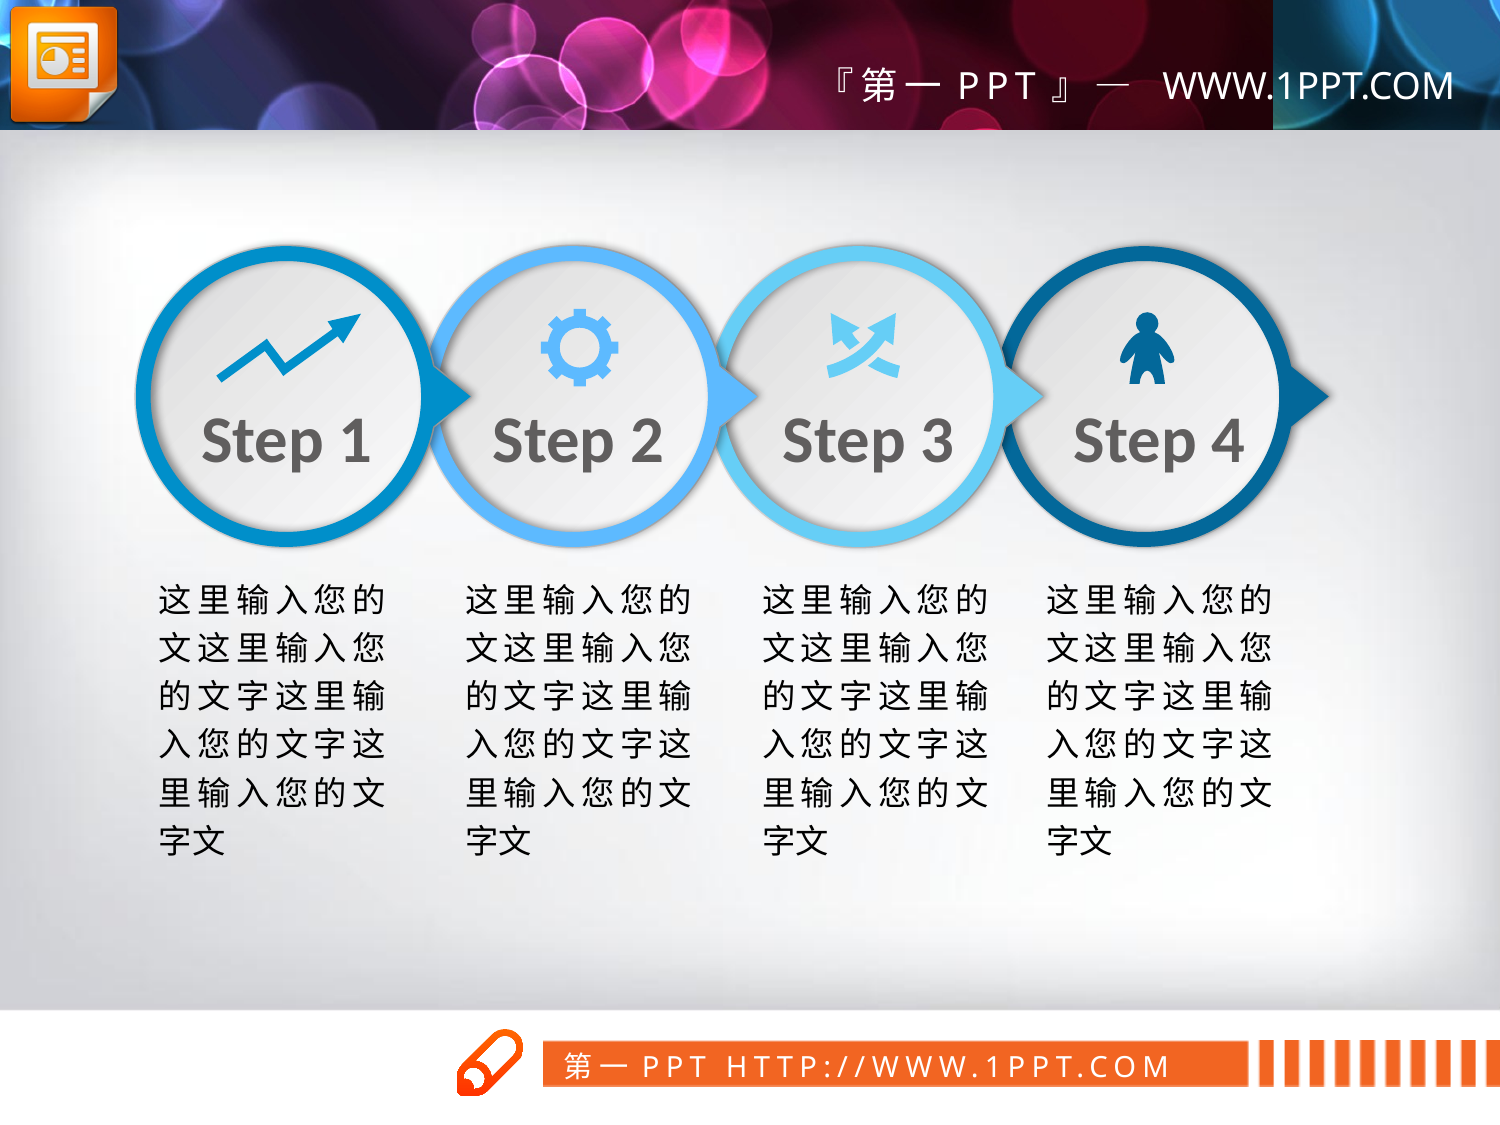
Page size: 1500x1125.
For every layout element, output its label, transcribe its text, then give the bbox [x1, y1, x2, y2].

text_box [135, 245, 471, 548]
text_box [188, 313, 386, 483]
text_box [480, 308, 678, 483]
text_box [759, 245, 1044, 548]
text_box 这里输入您的文这里输入您的文字这里输入您的文字这里输入您的文字文 [750, 564, 1001, 866]
text_box 这里输入您的文这里输入您的文字这里输入您的文字这里输入您的文字文 [147, 564, 398, 866]
picture [0, 0, 1500, 1012]
picture [543, 1040, 1500, 1087]
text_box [770, 312, 968, 483]
text_box 这里输入您的文这里输入您的文字这里输入您的文字这里输入您的文字文 [453, 564, 704, 866]
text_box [1044, 245, 1330, 548]
text_box 这里输入您的文这里输入您的文字这里输入您的文字这里输入您的文字文 [1034, 564, 1285, 866]
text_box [1061, 311, 1259, 483]
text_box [471, 245, 758, 548]
